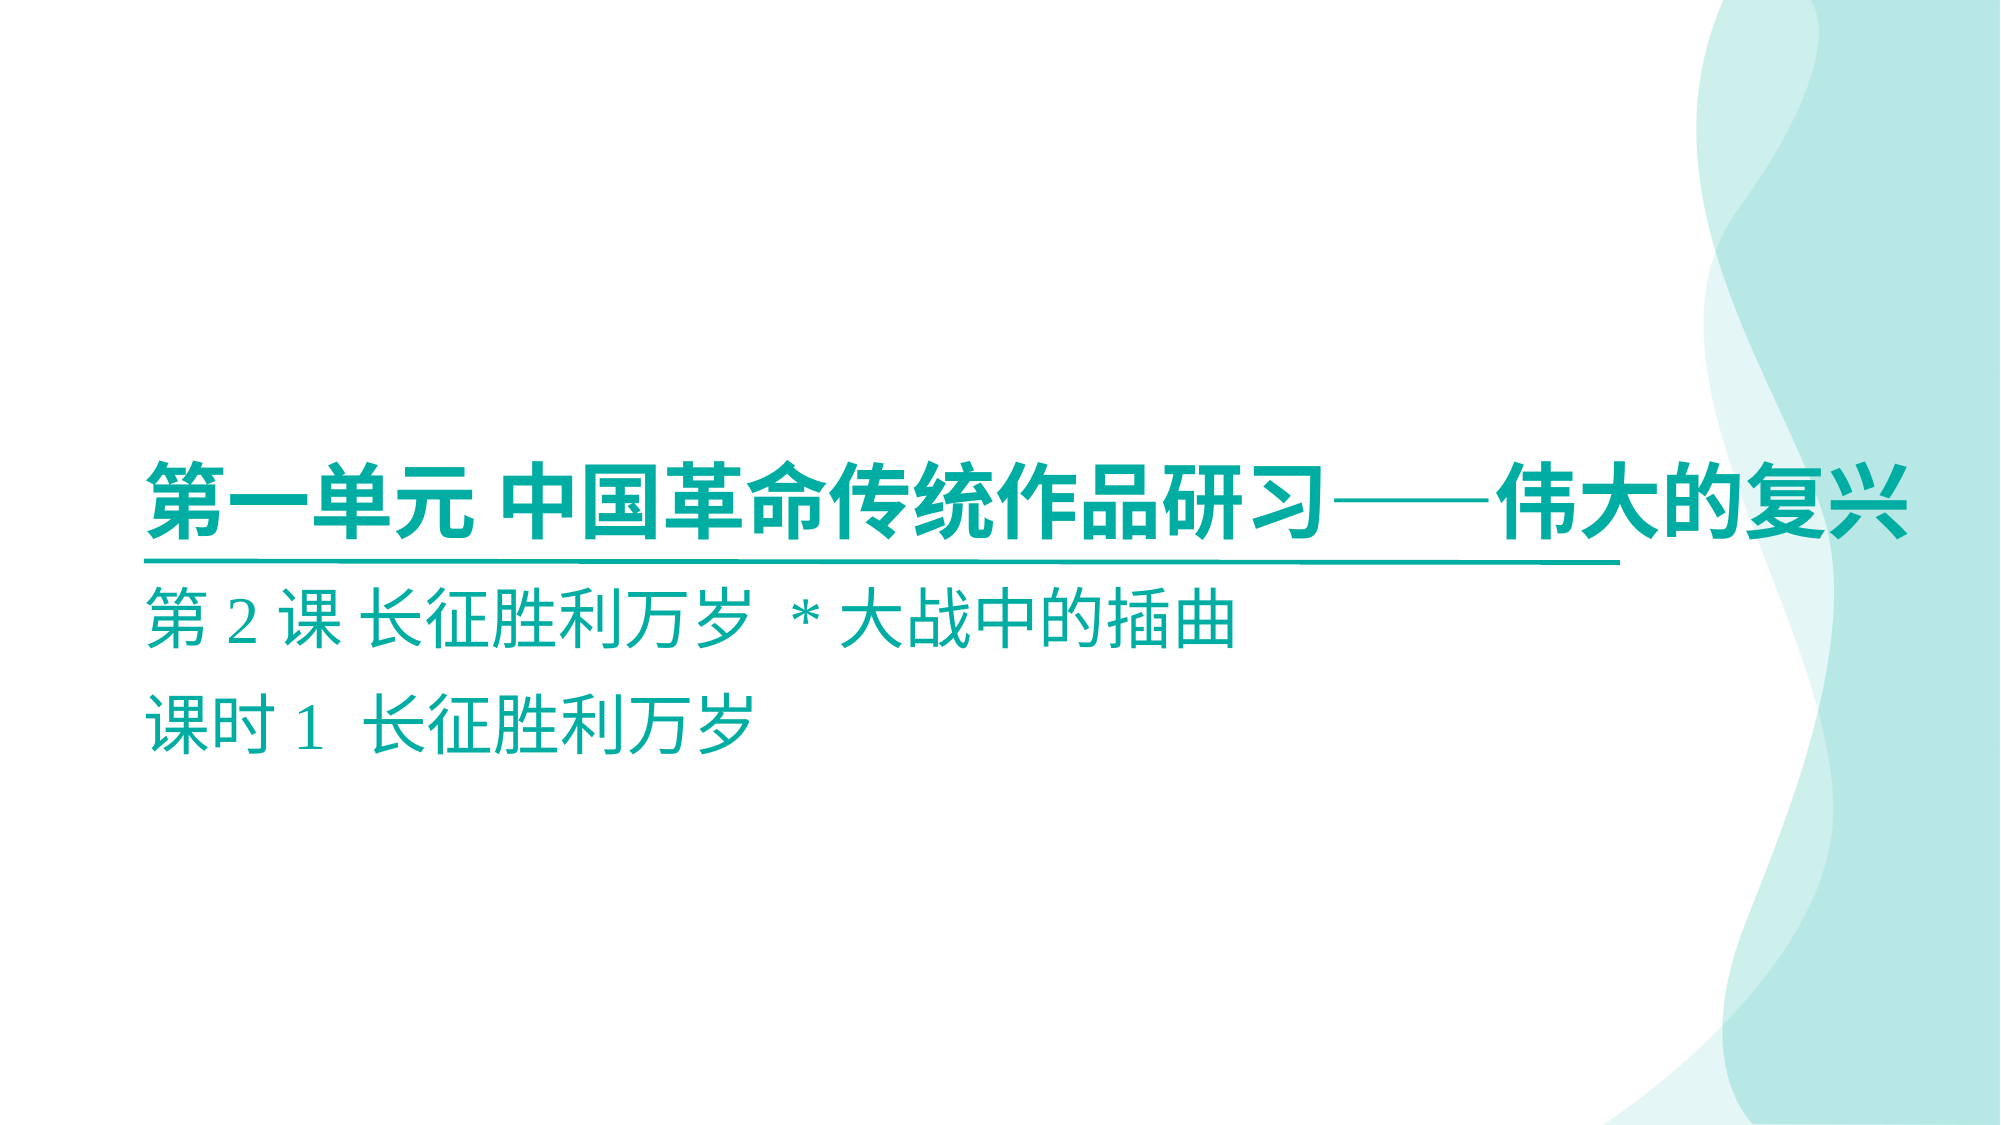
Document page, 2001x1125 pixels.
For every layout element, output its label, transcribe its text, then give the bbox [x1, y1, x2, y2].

text_box 第2课 长征胜利万岁 *大战中的插曲 [143, 573, 1946, 679]
text_box 第一单元 中国革命传统作品研习——伟大的复兴 [143, 430, 1976, 549]
picture [0, 0, 2000, 1125]
text_box 课时1 长征胜利万岁 [143, 679, 1946, 847]
